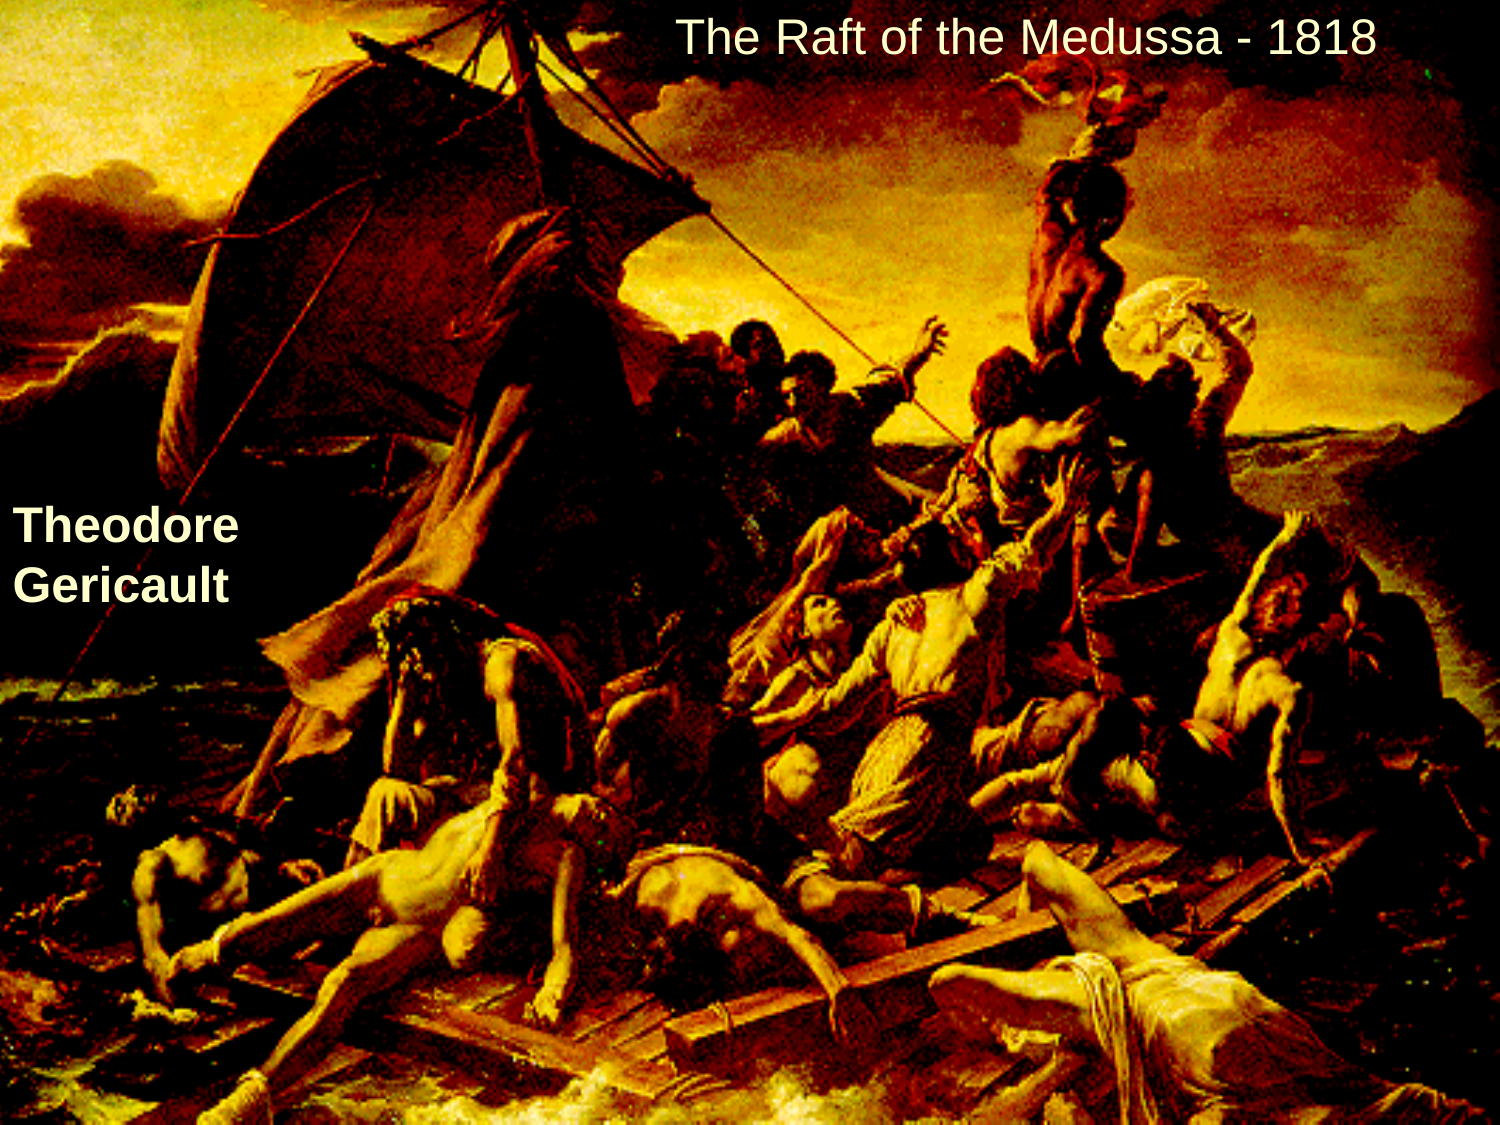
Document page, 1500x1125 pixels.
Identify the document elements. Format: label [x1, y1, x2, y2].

picture [0, 0, 1500, 1125]
text_box [0, 0, 1394, 620]
